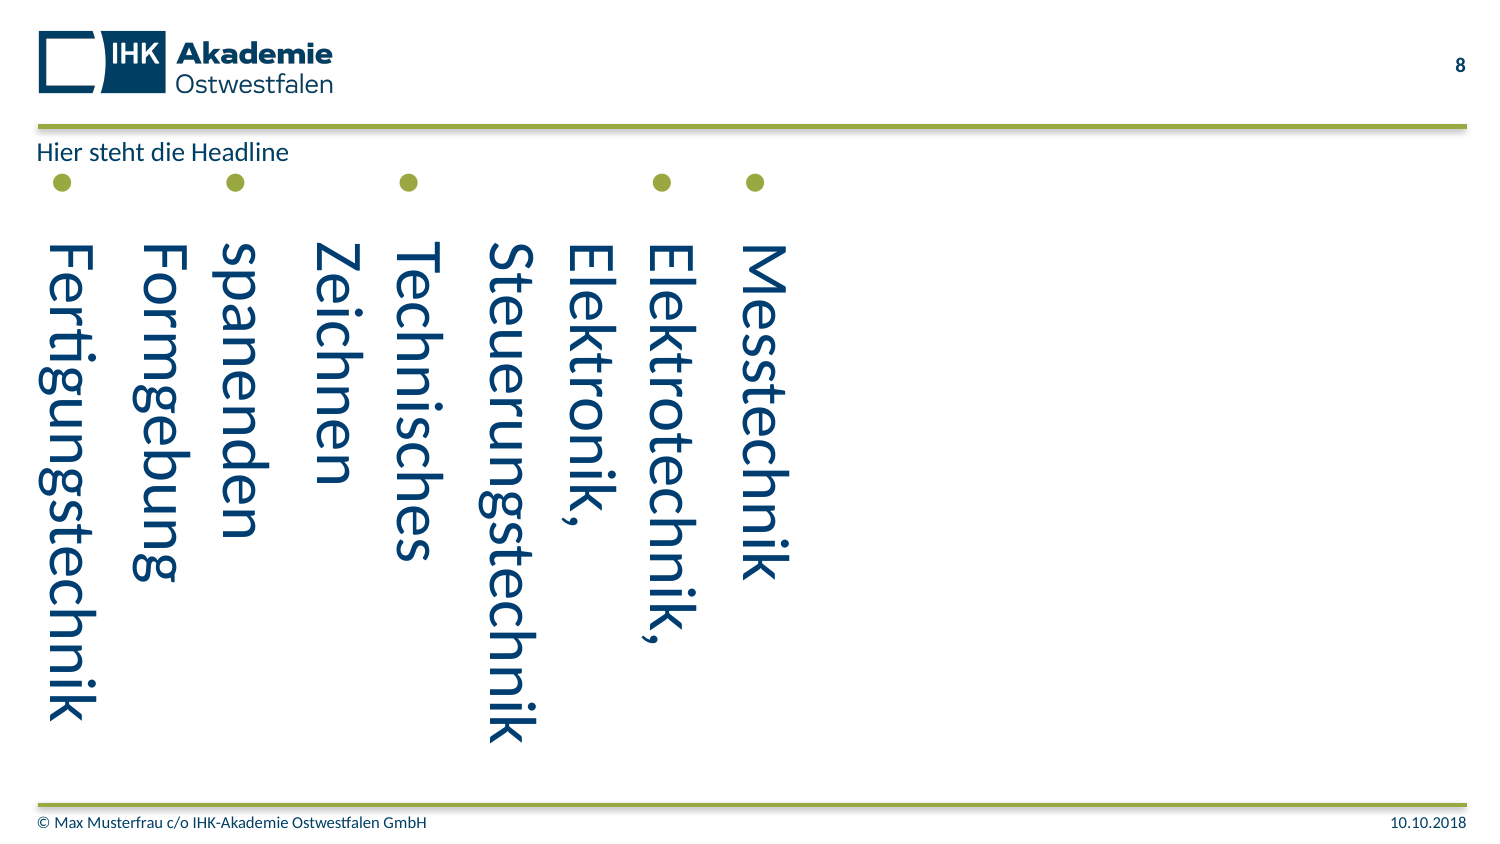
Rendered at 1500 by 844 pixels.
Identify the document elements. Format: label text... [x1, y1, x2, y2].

slide_number 8 [1387, 40, 1466, 87]
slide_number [1360, 804, 1467, 836]
list Messtechnik Elektrotechnik, Elektronik, Steuerungstechnik Technisches Zeichnen spanenden Formgebung Fertigungstechnik [37, 185, 1467, 800]
title Hier steht die Headline [36, 126, 1466, 175]
footer © Max Musterfrau c/o IHK-Akademie Ostwestfalen GmbH [36, 804, 1182, 836]
picture [33, 25, 352, 99]
